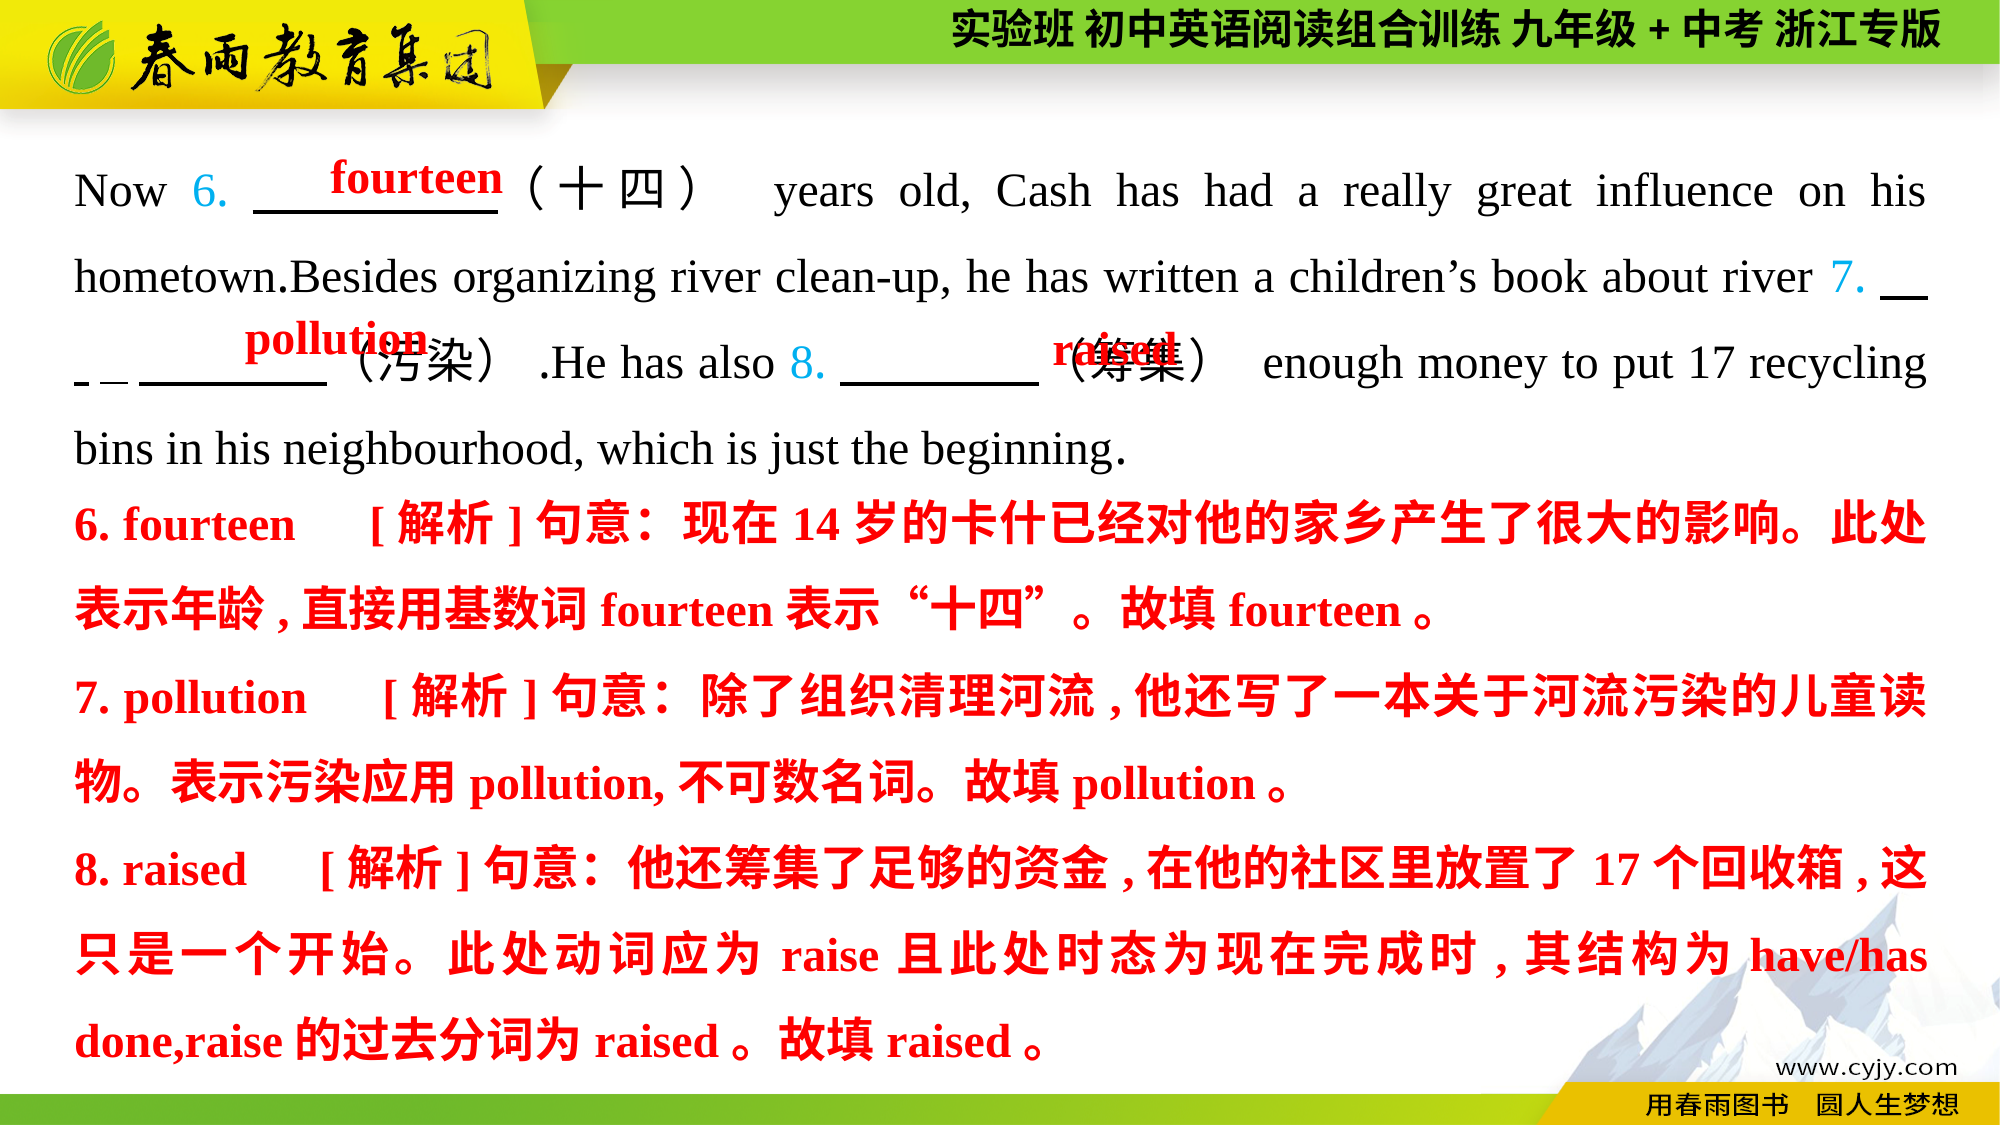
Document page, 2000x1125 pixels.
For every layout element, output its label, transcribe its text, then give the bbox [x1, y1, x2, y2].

text_box pollution [230, 298, 444, 371]
text_box 6. fourteen [解析]句意：现在14岁的卡什已经对他的家乡产生了很大的影响。此处表示年龄,直接用基数词fourteen表示“十四”。故填fourteen。 7. pollution [解析]句意：除了组织清理河流,他还写了一本关于河流污染的儿童读物。表示污染应用pollution,不可数名词。故填pollution。 8. raised [解析]句意：他还筹集了足够的资金,在他的社区里放置了17个回收箱,这只是一个开始。此处动词应为raise且此处时态为现在完成时,其结构为have/has done,raise的过去分词为raised。故填raised。 [59, 456, 1944, 1075]
picture [0, 0, 2000, 1125]
list Now 6. （十四） years old, Cash has had a really great influence on his hometown.Besides organizing river clean-up, he has written a children’s book about river 7. . （污染）.He has also 8. （筹集） enough money to put 17 recycling bins in his neighbourhood, which is just the beginning. [59, 122, 1944, 456]
text_box raised [1037, 310, 1193, 383]
text_box fourteen [315, 137, 519, 211]
